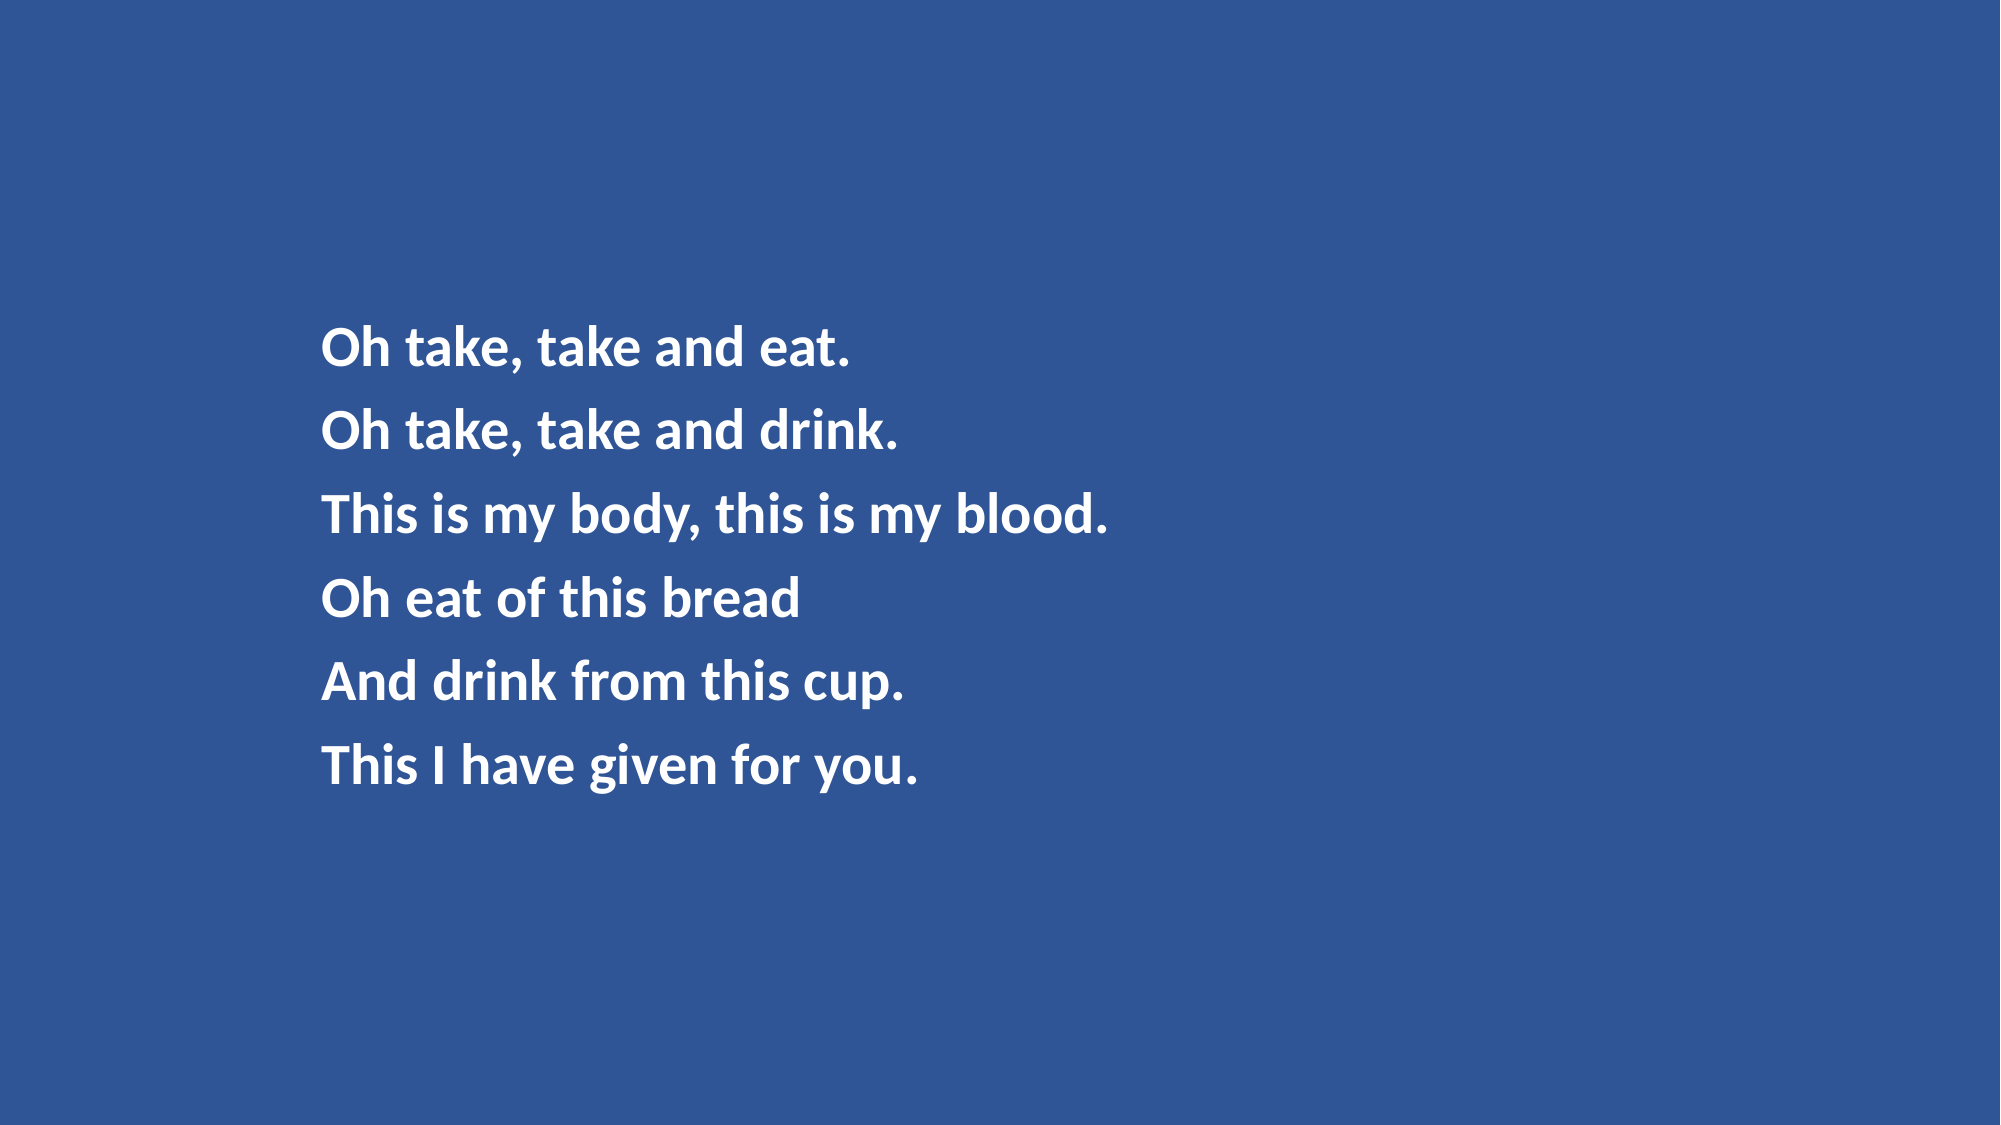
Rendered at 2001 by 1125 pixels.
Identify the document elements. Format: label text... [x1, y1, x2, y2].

list Oh take, take and eat. Oh take, take and drink. This is my body, this is my blood. Oh eat of this bread And drink from this cup. This I have given for you. [306, 308, 1694, 817]
